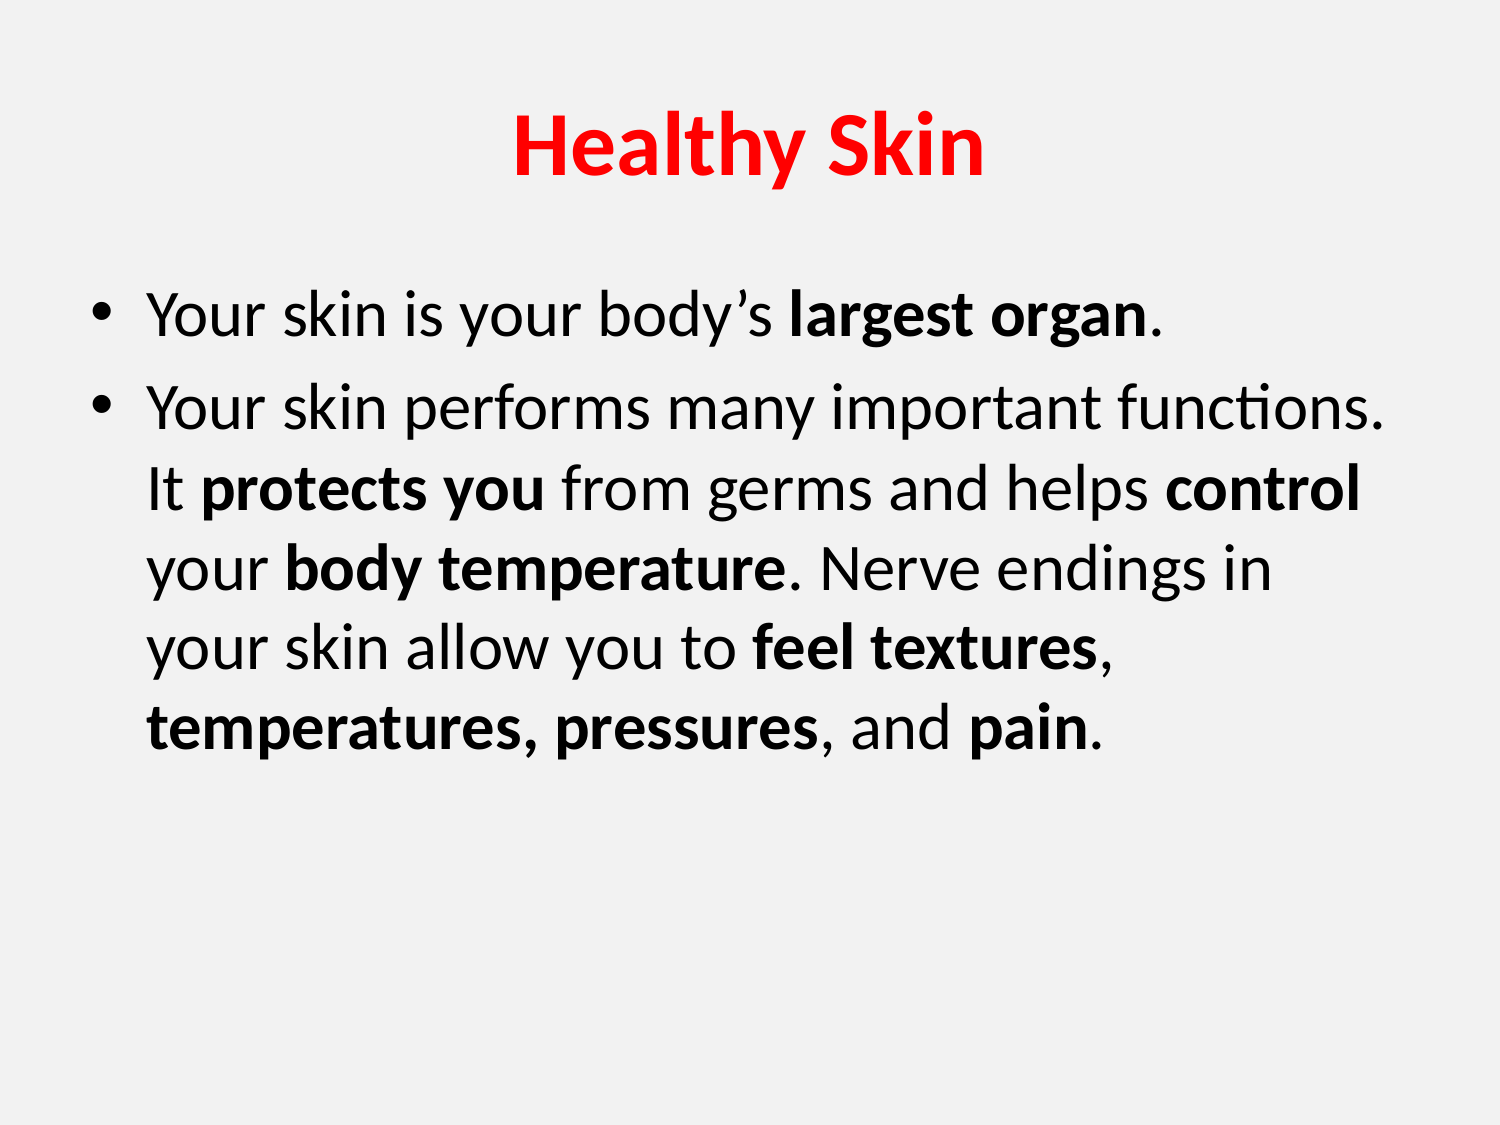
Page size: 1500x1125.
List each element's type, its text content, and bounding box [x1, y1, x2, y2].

title Healthy Skin [75, 45, 1425, 233]
list Your skin is your body’s largest organ. Your skin performs many important functions. It protects you from germs and helps control your body temperature. Nerve endings in your skin allow you to feel textures, temperatures, pressures, and pain. [75, 262, 1425, 1005]
